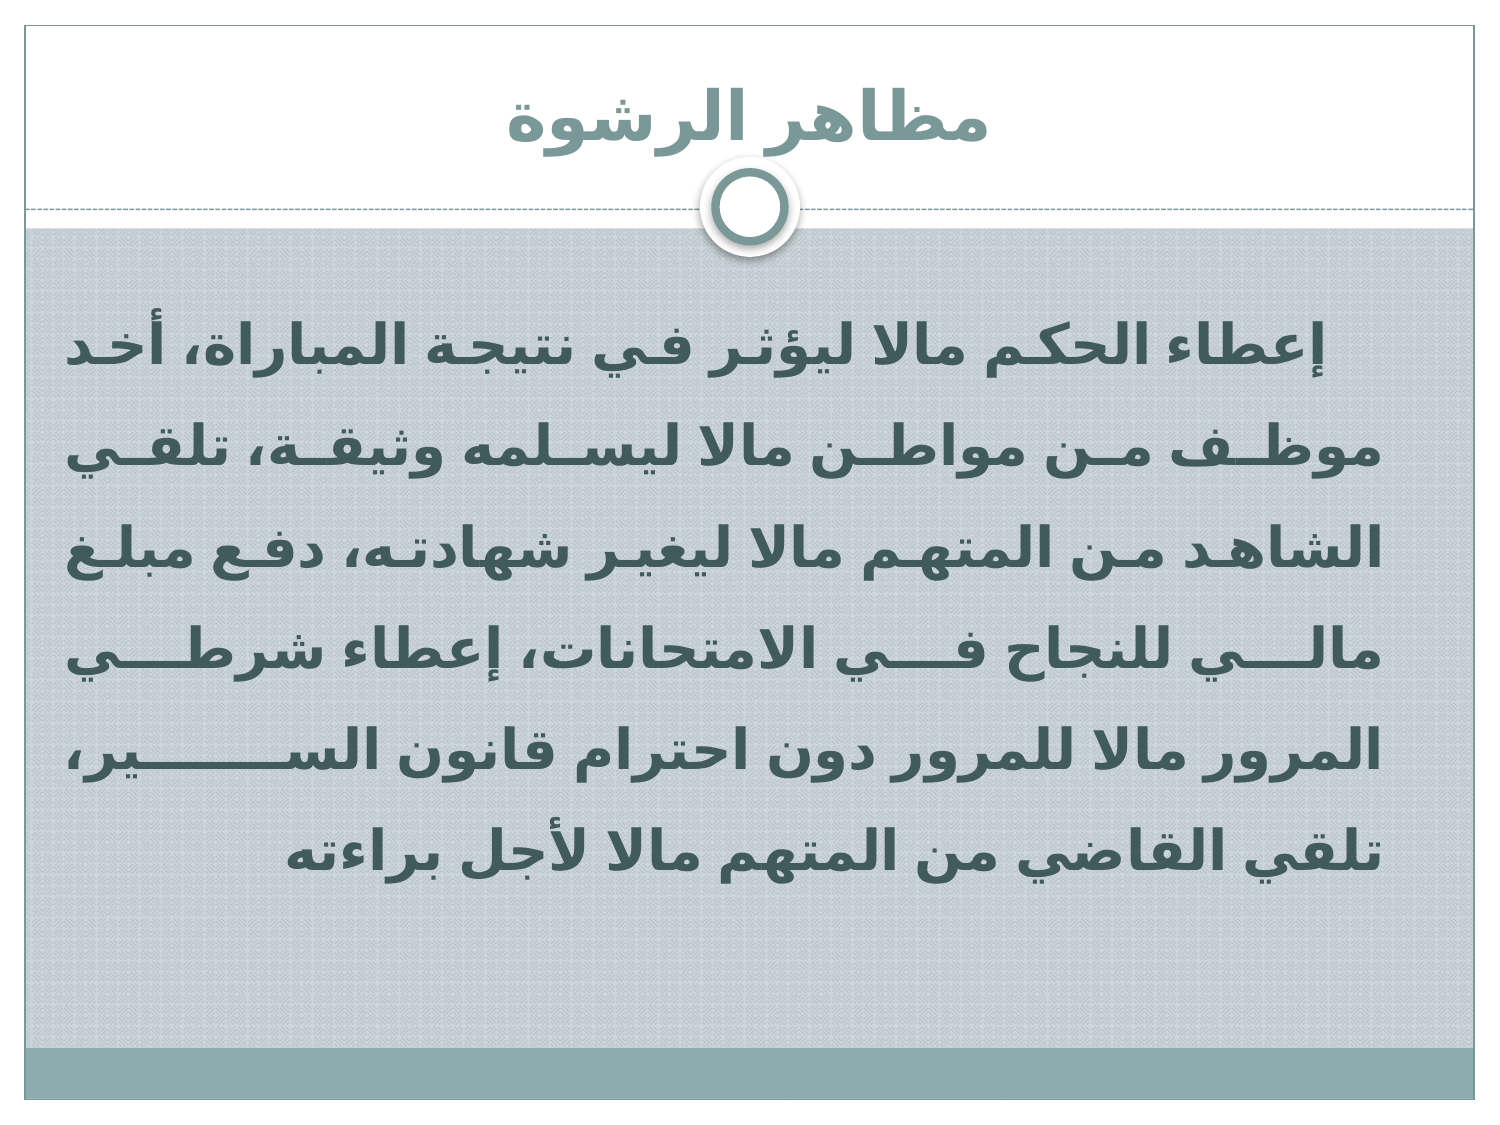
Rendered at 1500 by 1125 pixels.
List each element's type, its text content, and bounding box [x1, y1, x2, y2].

list إعطاء الحكم مالا ليؤثر في نتيجة المباراة، أخد موظف من مواطن مالا ليسلمه وثيقة، تلقي الشاهد من المتهم مالا ليغير شهادته، دفع مبلغ مالي للنجاح في الامتحانات، إعطاء شرطي المرور مالا للمرور دون احترام قانون السير، تلقي القاضي من المتهم مالا لأجل براءته [49, 267, 1445, 1001]
title مظاهر الرشوة [49, 37, 1450, 162]
